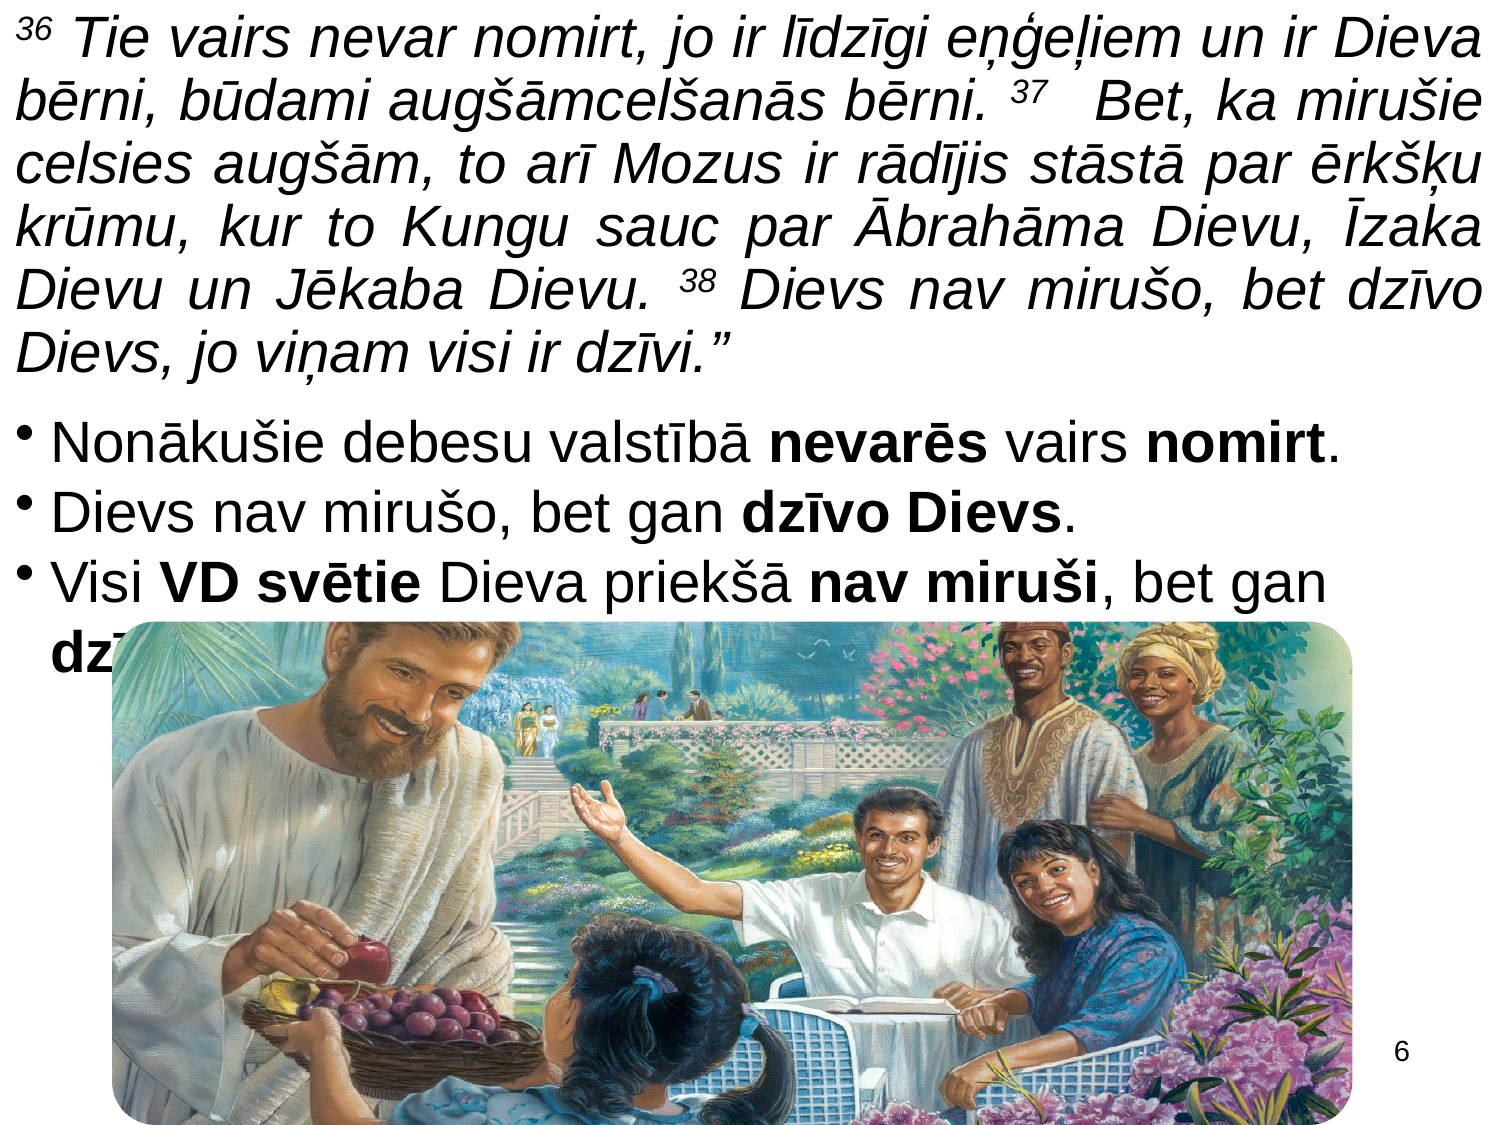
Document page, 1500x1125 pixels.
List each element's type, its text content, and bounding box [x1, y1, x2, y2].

slide_number 6 [1357, 1024, 1426, 1103]
list 36 Tie vairs nevar nomirt, jo ir līdzīgi eņģeļiem un ir Dieva bērni, būdami augšāmcelšanās bērni. 37 Bet, ka mirušie celsies augšām, to arī Mozus ir rādījis stāstā par ērkšķu krūmu, kur to Kungu sauc par Ābrahāma Dievu, Īzaka Dievu un Jēkaba Dievu. 38 Dievs nav mirušo, bet dzīvo Dievs, jo viņam visi ir dzīvi.” [0, 0, 1500, 178]
text_box Nonākušie debesu valstībā nevarēs vairs nomirt. Dievs nav mirušo, bet gan dzīvo Dievs. Visi VD svētie Dieva priekšā nav miruši, bet gan dzīvi. [0, 397, 1500, 692]
picture [111, 621, 1353, 1125]
